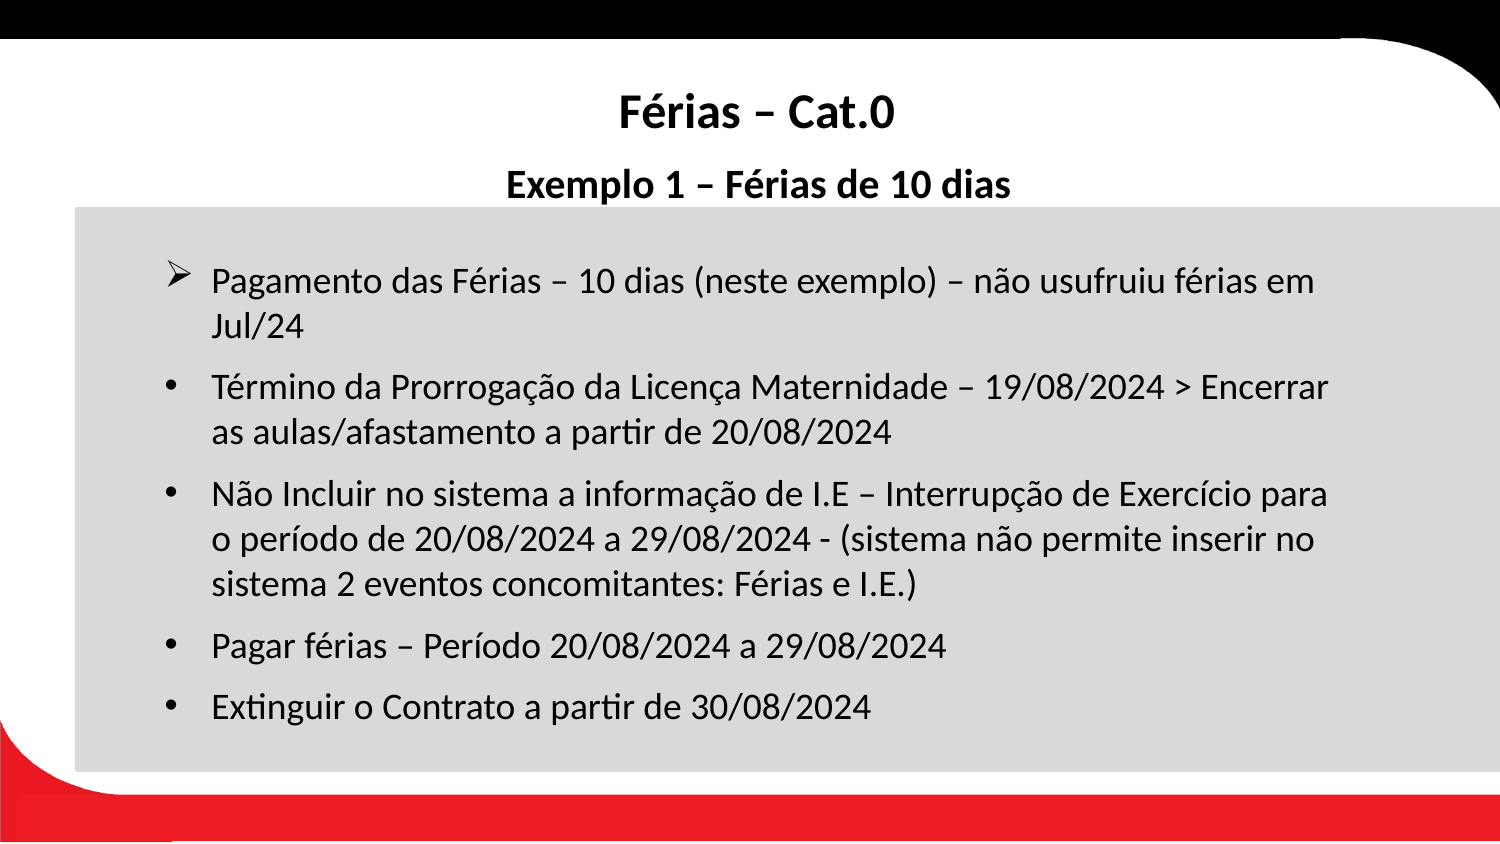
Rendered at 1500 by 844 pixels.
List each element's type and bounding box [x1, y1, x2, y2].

text_box [0, 0, 1500, 844]
